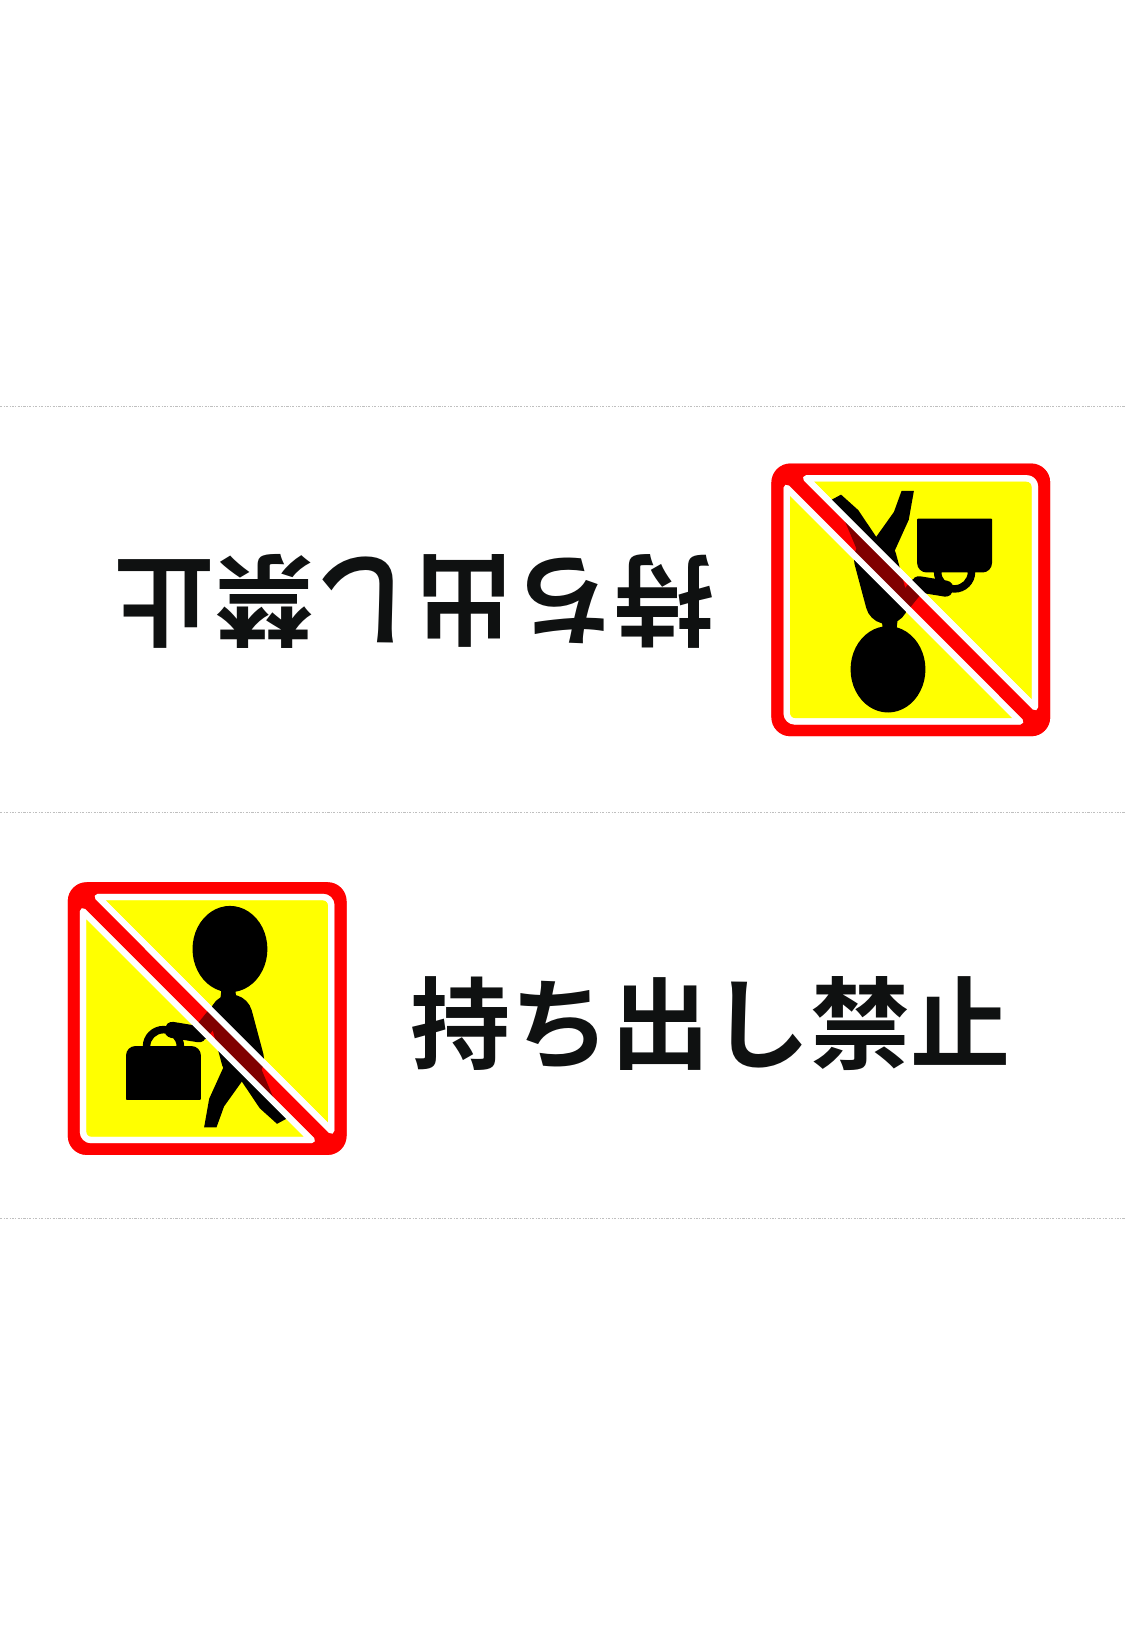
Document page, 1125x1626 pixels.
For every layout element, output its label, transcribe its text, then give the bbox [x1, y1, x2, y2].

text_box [64, 878, 350, 1159]
text_box 持ち出し禁止 [395, 954, 1026, 1090]
text_box 持ち出し禁止 [99, 535, 730, 671]
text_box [767, 460, 1054, 740]
